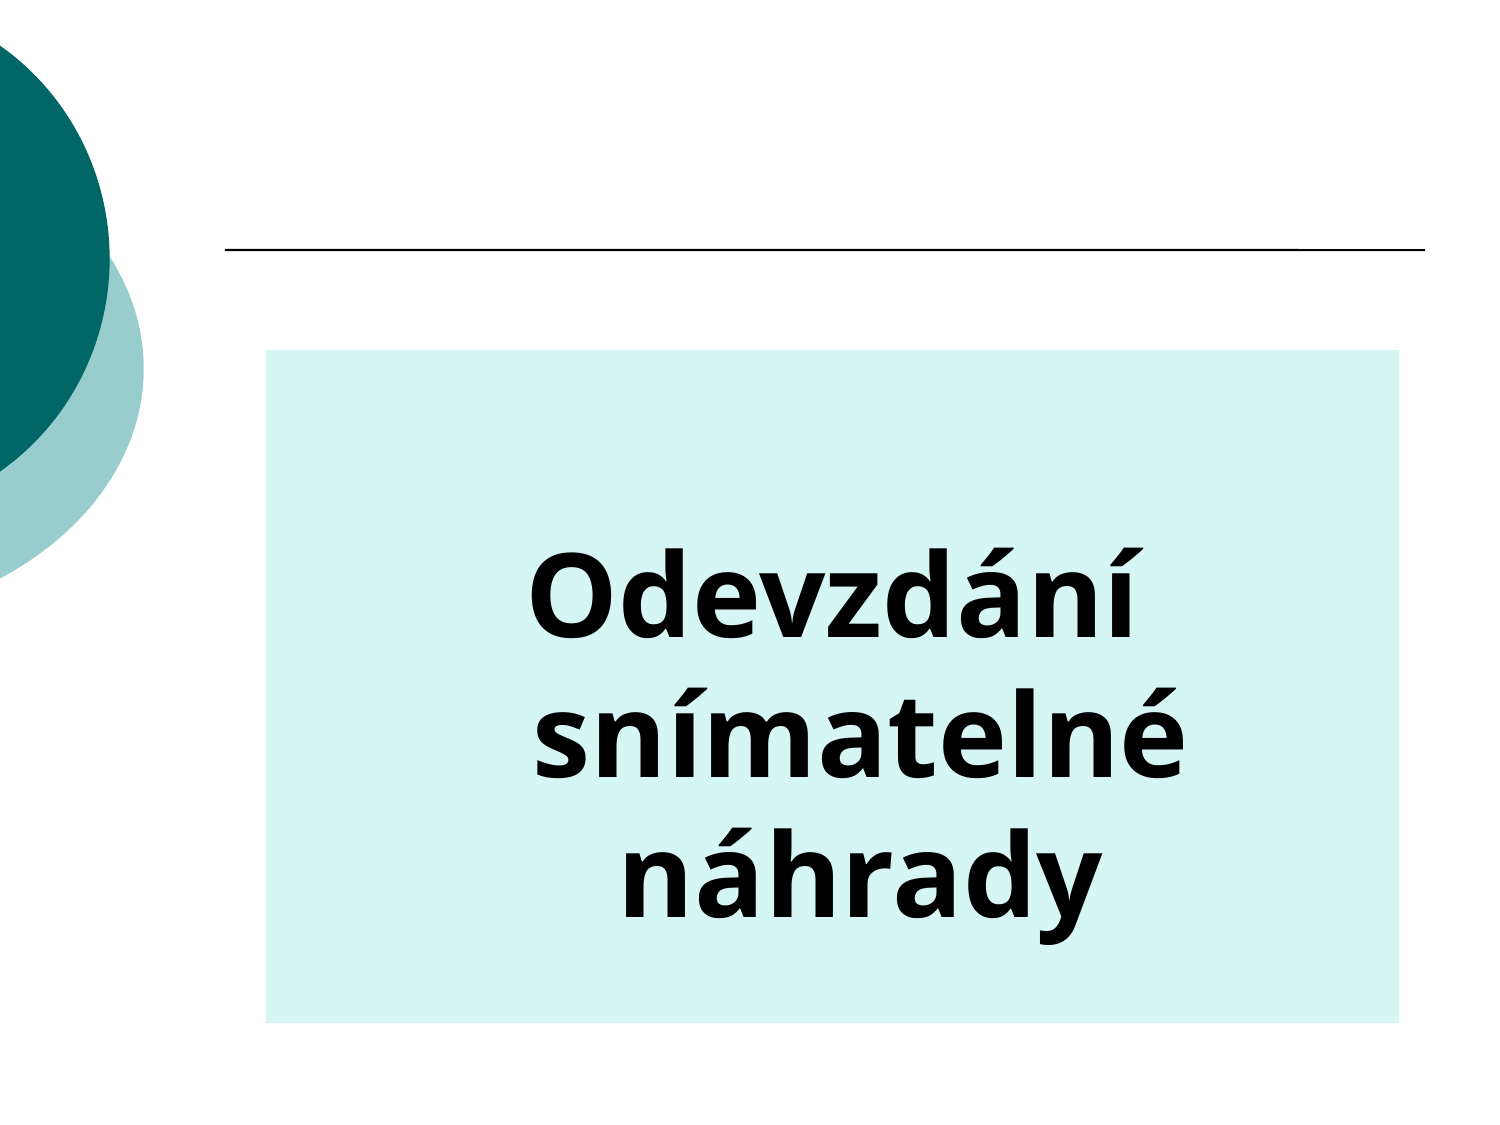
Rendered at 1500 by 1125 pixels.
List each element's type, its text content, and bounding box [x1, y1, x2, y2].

list Odevzdání snímatelné náhrady [265, 349, 1400, 1024]
